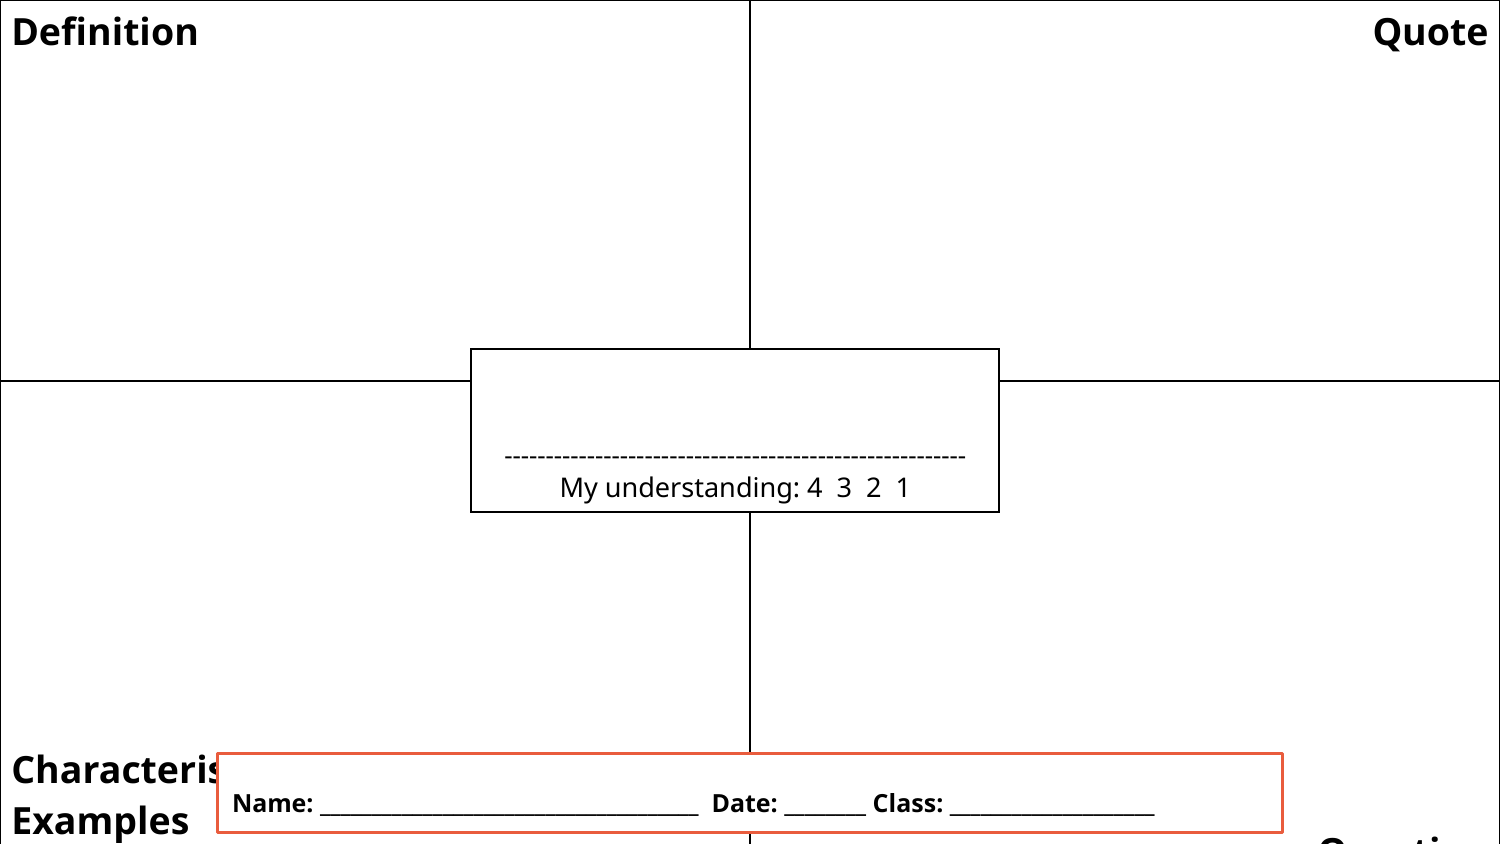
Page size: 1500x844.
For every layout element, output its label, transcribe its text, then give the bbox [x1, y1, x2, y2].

table_header Quote [751, 1, 1499, 380]
text_box -------------------------------------------------------- My understanding: 4 3 2 1 [471, 349, 1000, 513]
table_cell Question [751, 382, 1499, 844]
text_box Name: _____________________________________ Date: ________ Class: ____________________ [217, 753, 1283, 833]
table_cell Characteristics/ Examples [1, 382, 749, 844]
table_header Definition [1, 1, 749, 380]
